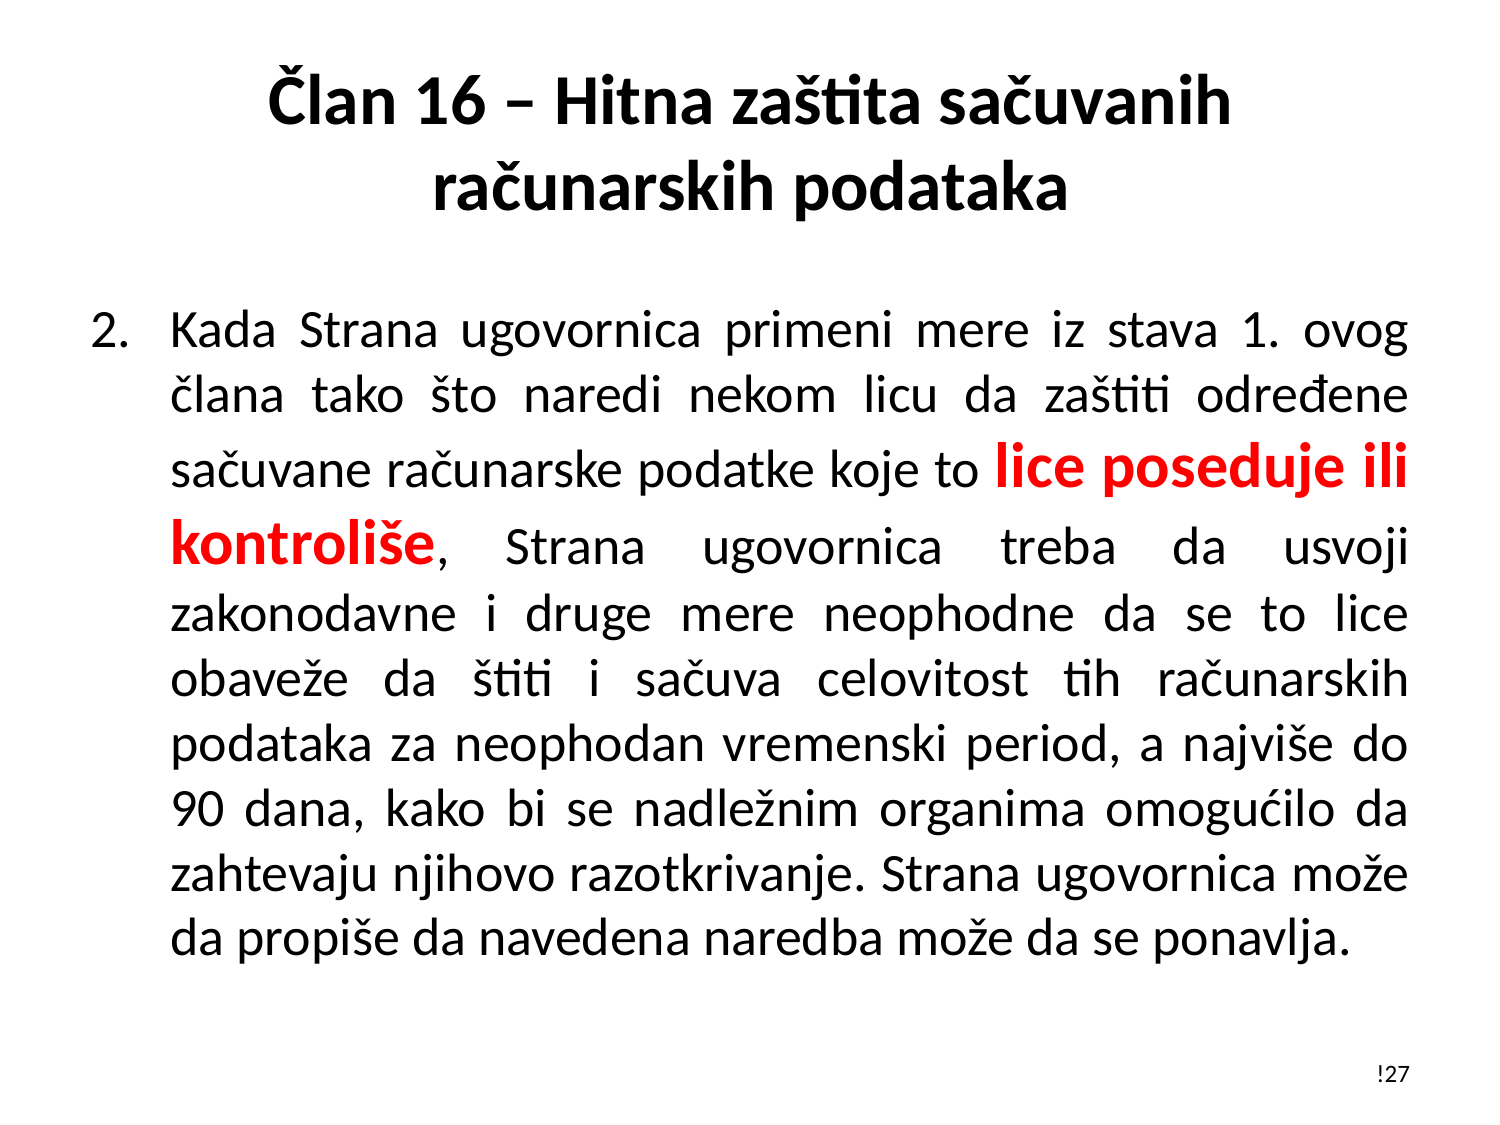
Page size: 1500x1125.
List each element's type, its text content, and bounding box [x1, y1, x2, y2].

title Član 16 – Hitna zaštita sačuvanih računarskih podataka [76, 44, 1426, 232]
slide_number !27 [1074, 1042, 1425, 1103]
list Kada Strana ugovornica primeni mere iz stava 1. ovog člana tako što naredi nekom licu da zaštiti određene sačuvane računarske podatke koje to lice poseduje ili kontroliše, Strana ugovornica treba da usvoji zakonodavne i druge mere neophodne da se to lice obaveže da štiti i sačuva celovitost tih računarskih podataka za neophodan vremenski period, a najviše do 90 dana, kako bi se nadležnim organima omogućilo da zahtevaju njihovo razotkrivanje. Strana ugovornica može da propiše da navedena naredba može da se ponavlja. [74, 286, 1426, 1030]
